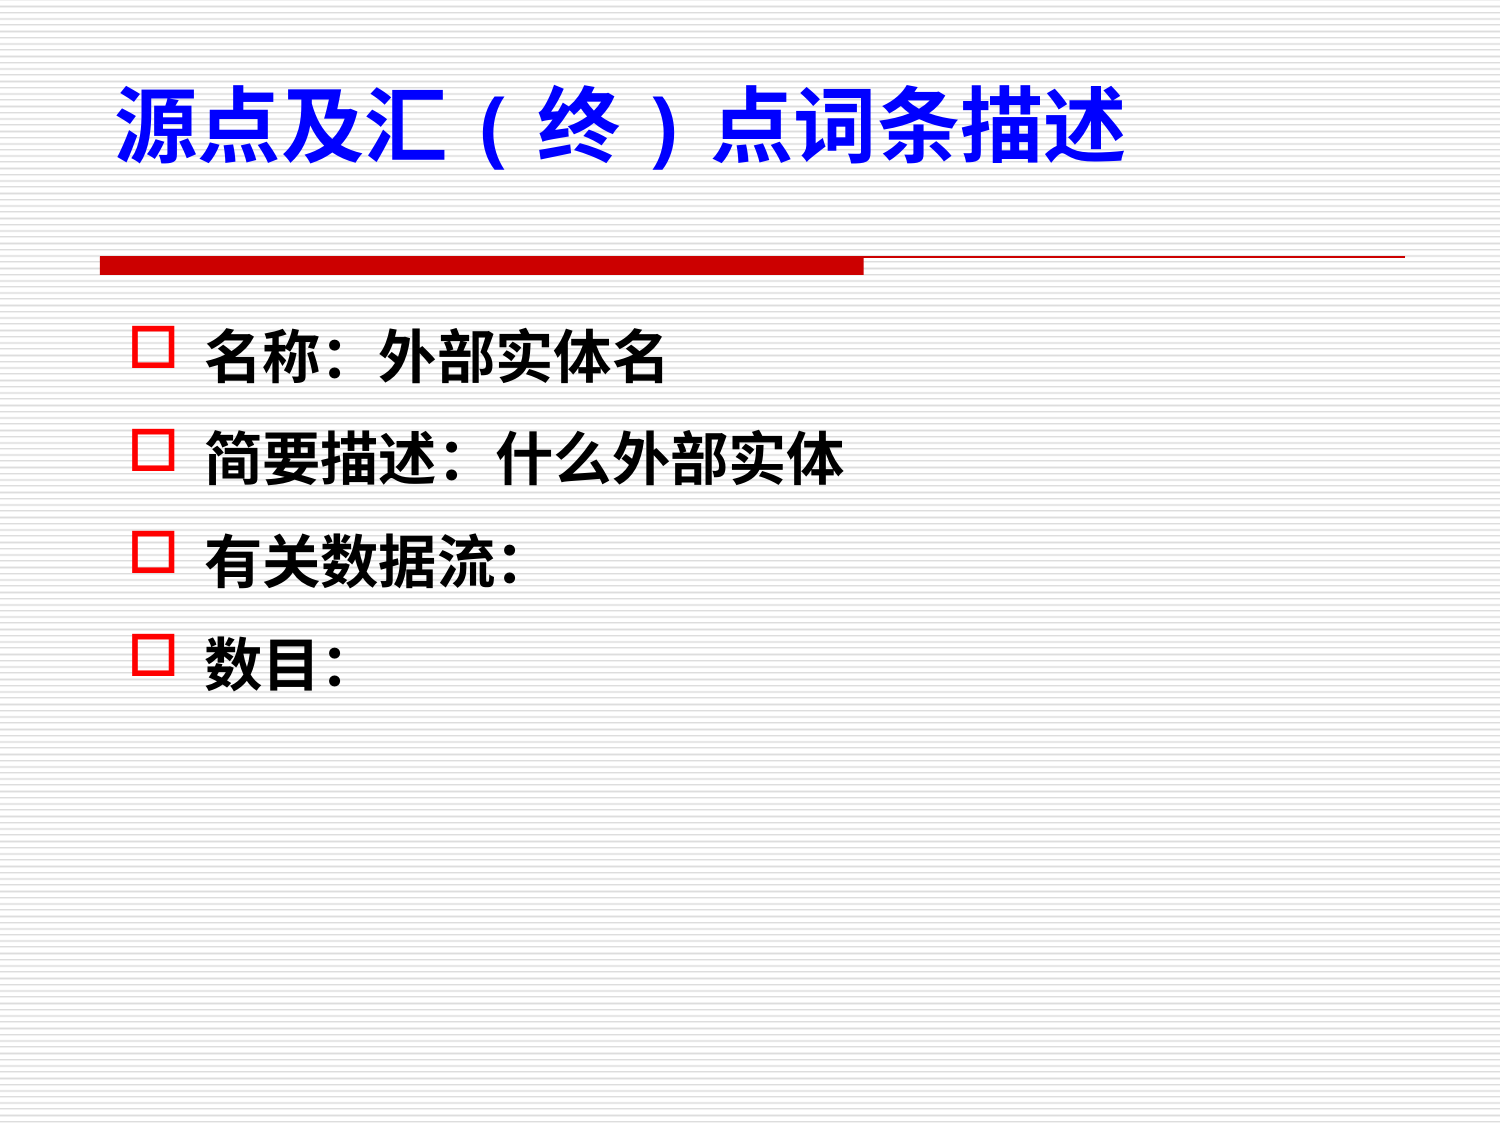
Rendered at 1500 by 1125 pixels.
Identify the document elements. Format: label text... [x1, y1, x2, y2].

text_box 名称：外部实体名 简要描述：什么外部实体 有关数据流： 数目： [112, 291, 1413, 792]
picture [0, 0, 1500, 1125]
text_box 源点及汇(终)点词条描述 [99, 60, 1400, 186]
